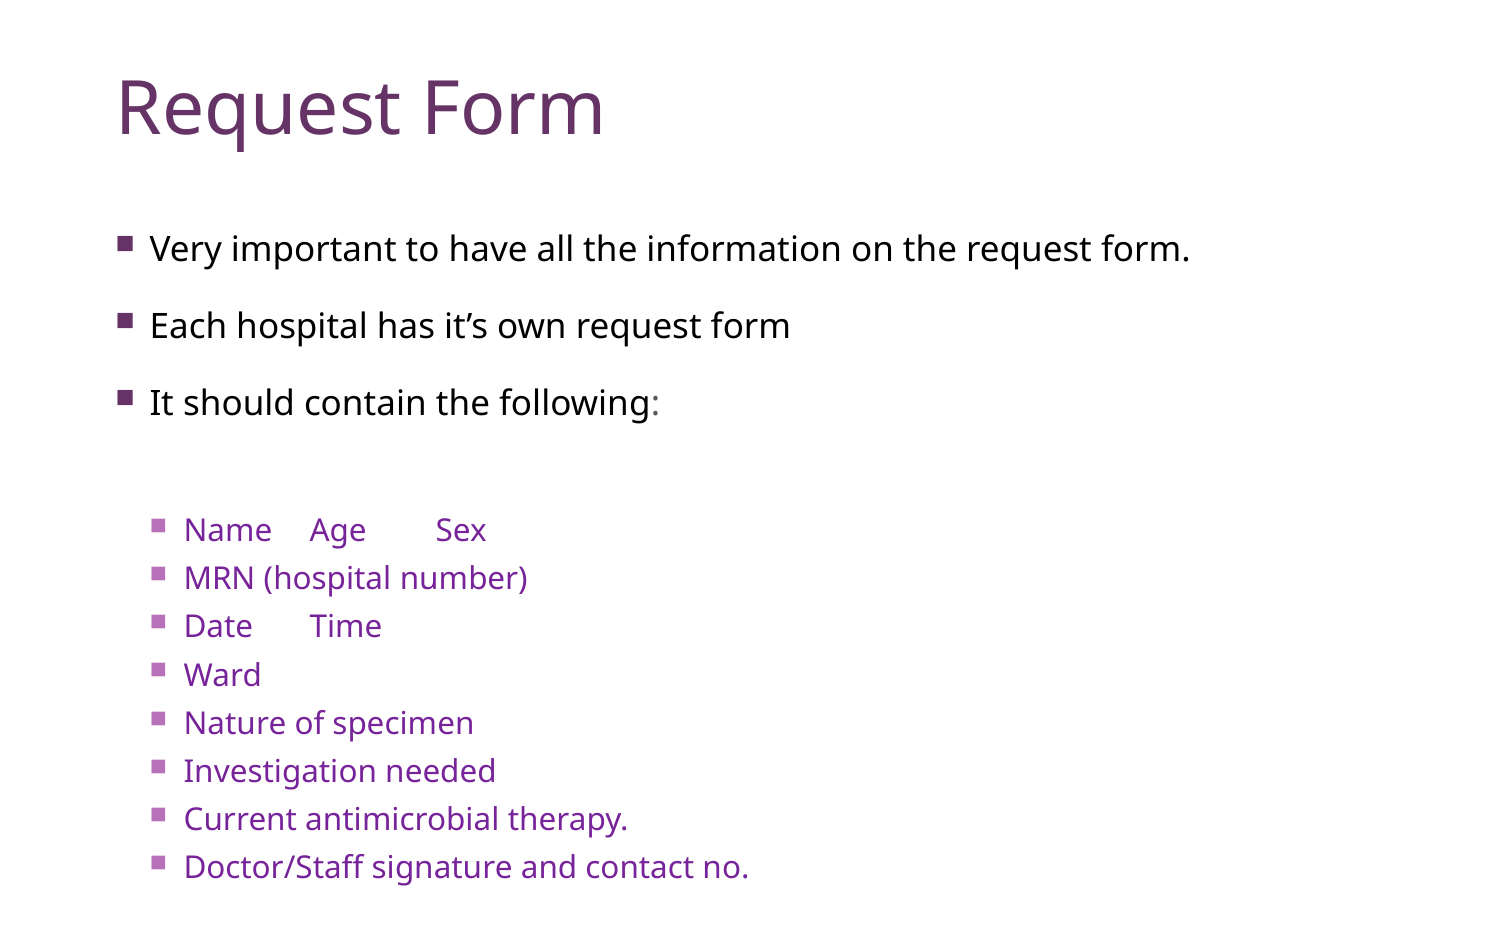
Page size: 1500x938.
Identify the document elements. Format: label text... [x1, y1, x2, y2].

title Request Form [100, 52, 1438, 188]
list Very important to have all the information on the request form. Each hospital has it’s own request form It should contain the following: Name Age Sex MRN (hospital number) Date Time Ward Nature of specimen Investigation needed Current antimicrobial therapy. Doctor/Staff signature and contact no. [100, 218, 1463, 894]
